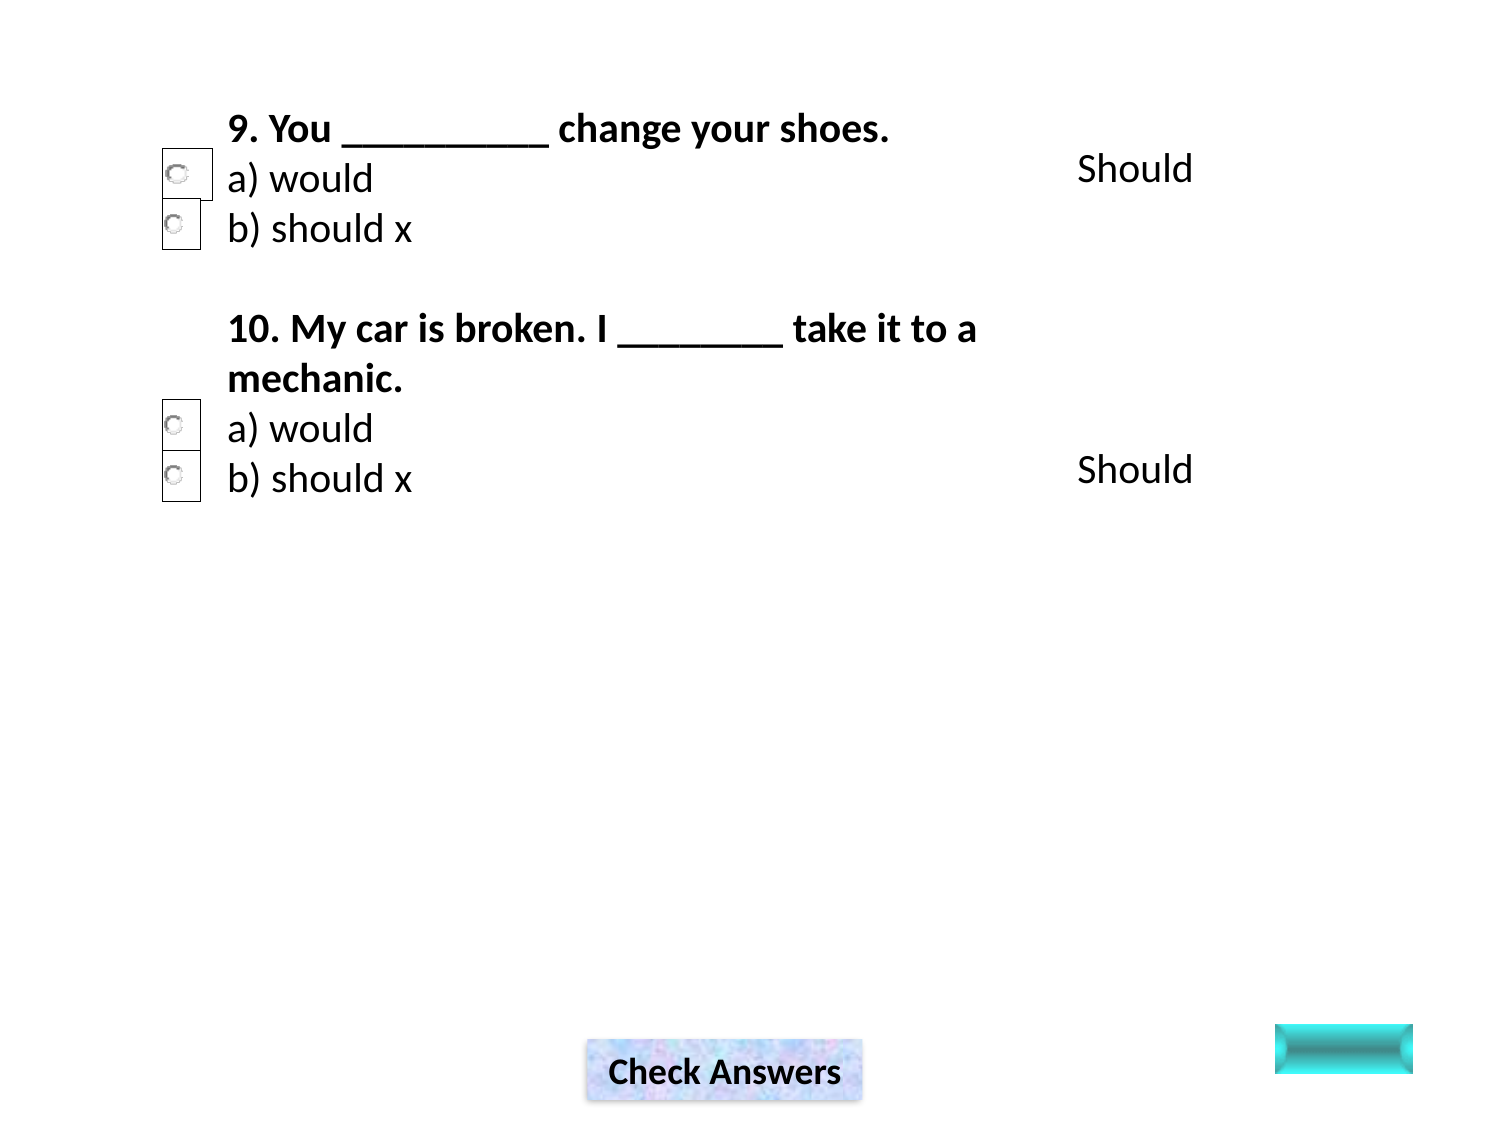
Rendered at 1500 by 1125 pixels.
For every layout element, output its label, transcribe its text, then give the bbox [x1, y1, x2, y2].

text_box Check Answers [587, 1039, 863, 1100]
picture [1274, 1024, 1413, 1074]
text_box Should Should [1062, 133, 1313, 499]
text_box 9. You __________ change your shoes. a) would b) should x 10. My car is broken. I ________ take it to a mechanic. a) would b) should x [212, 93, 1050, 509]
